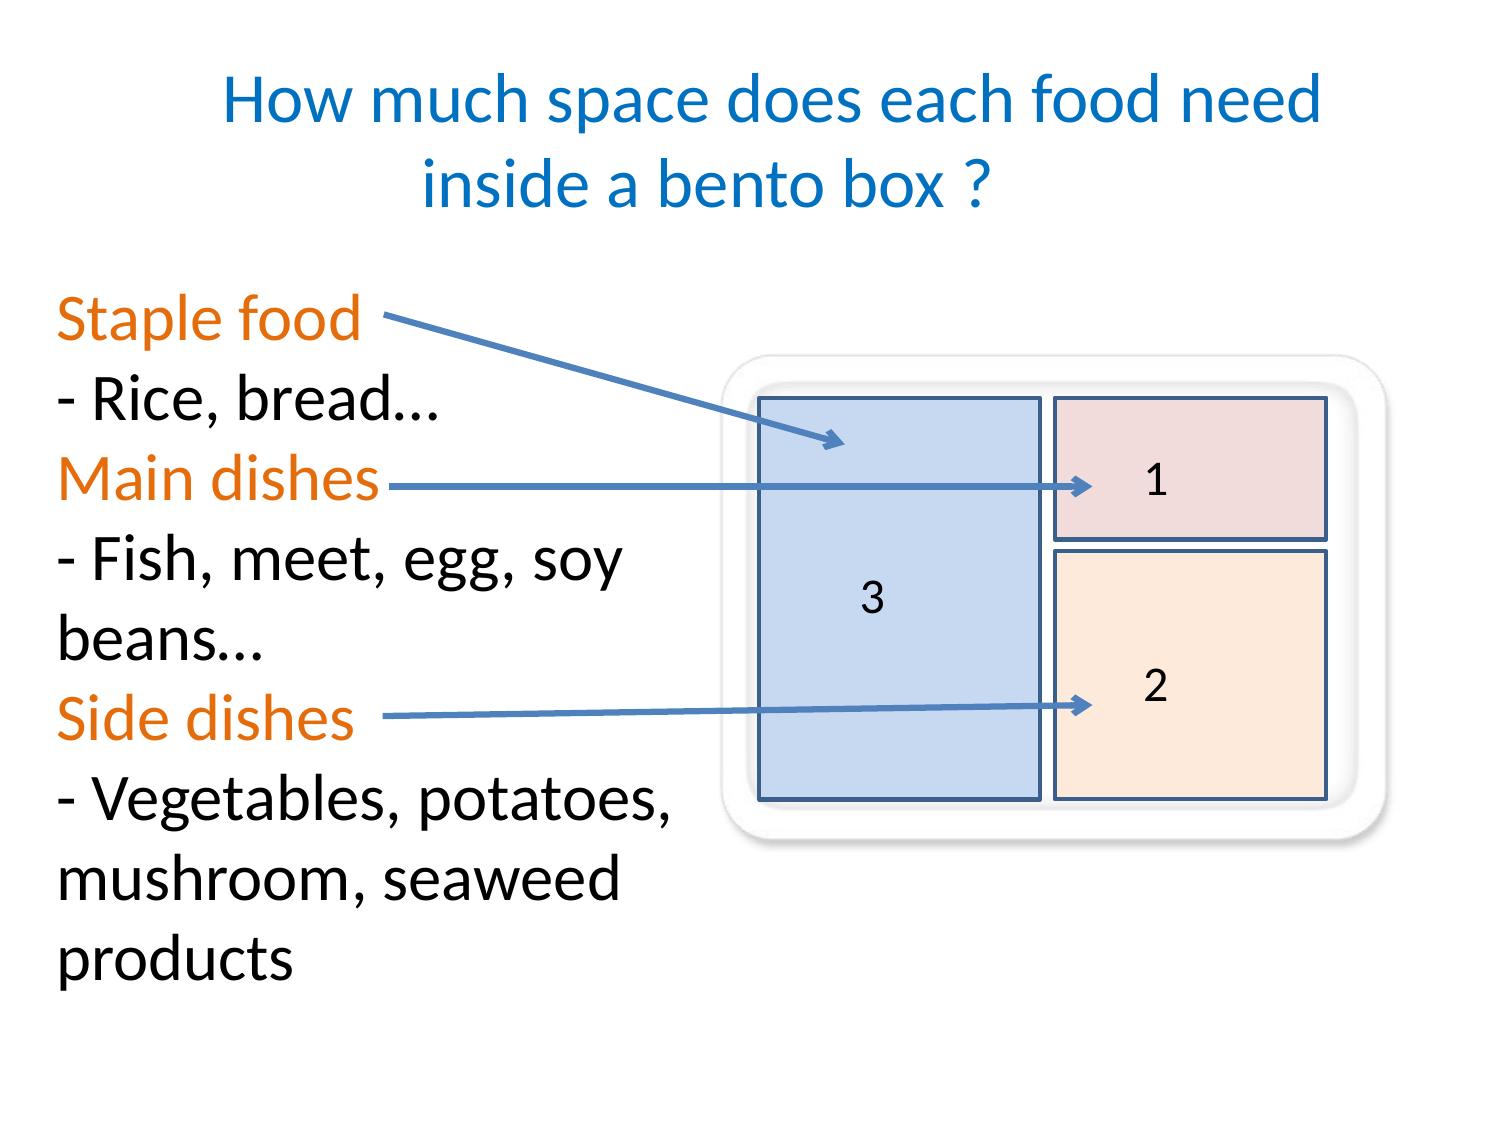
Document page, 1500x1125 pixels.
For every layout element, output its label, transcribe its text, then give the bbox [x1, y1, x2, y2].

title How much space does each food need inside a bento box ? [41, 42, 1392, 231]
text_box Staple food - Rice, bread… Main dishes - Fish, meet, egg, soy beans… Side dishes - Vegetables, potatoes, mushroom, seaweed products [41, 266, 830, 1001]
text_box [383, 314, 846, 445]
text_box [702, 338, 1407, 871]
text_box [382, 704, 1093, 717]
